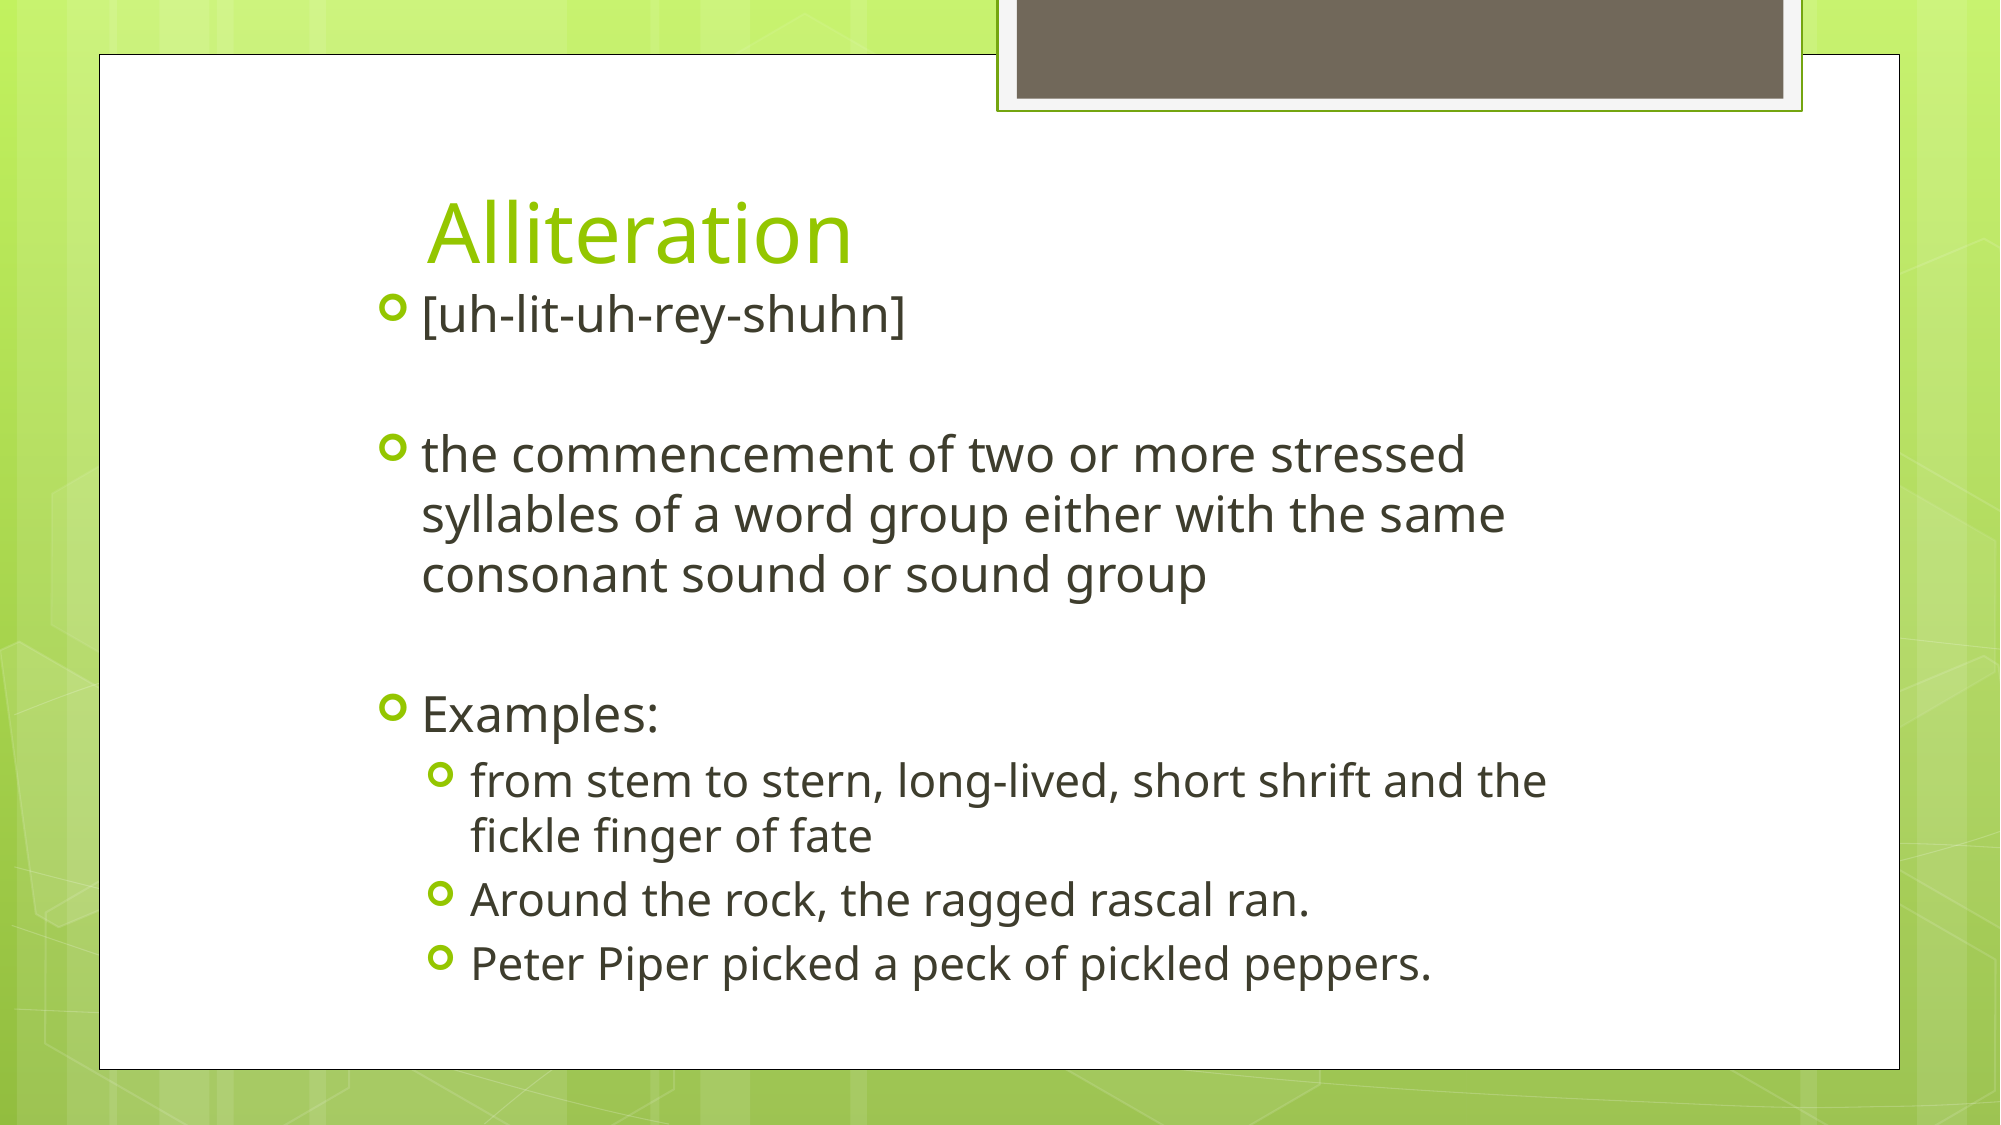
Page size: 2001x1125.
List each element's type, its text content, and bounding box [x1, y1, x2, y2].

title Alliteration [412, 99, 1565, 275]
list [uh-lit-uh-rey-shuhn] the commencement of two or more stressed syllables of a word group either with the same consonant sound or sound group Examples: from stem to stern, long-lived, short shrift and the fickle finger of fate Around the rock, the ragged rascal ran. Peter Piper picked a peck of pickled peppers. [350, 275, 1600, 1063]
